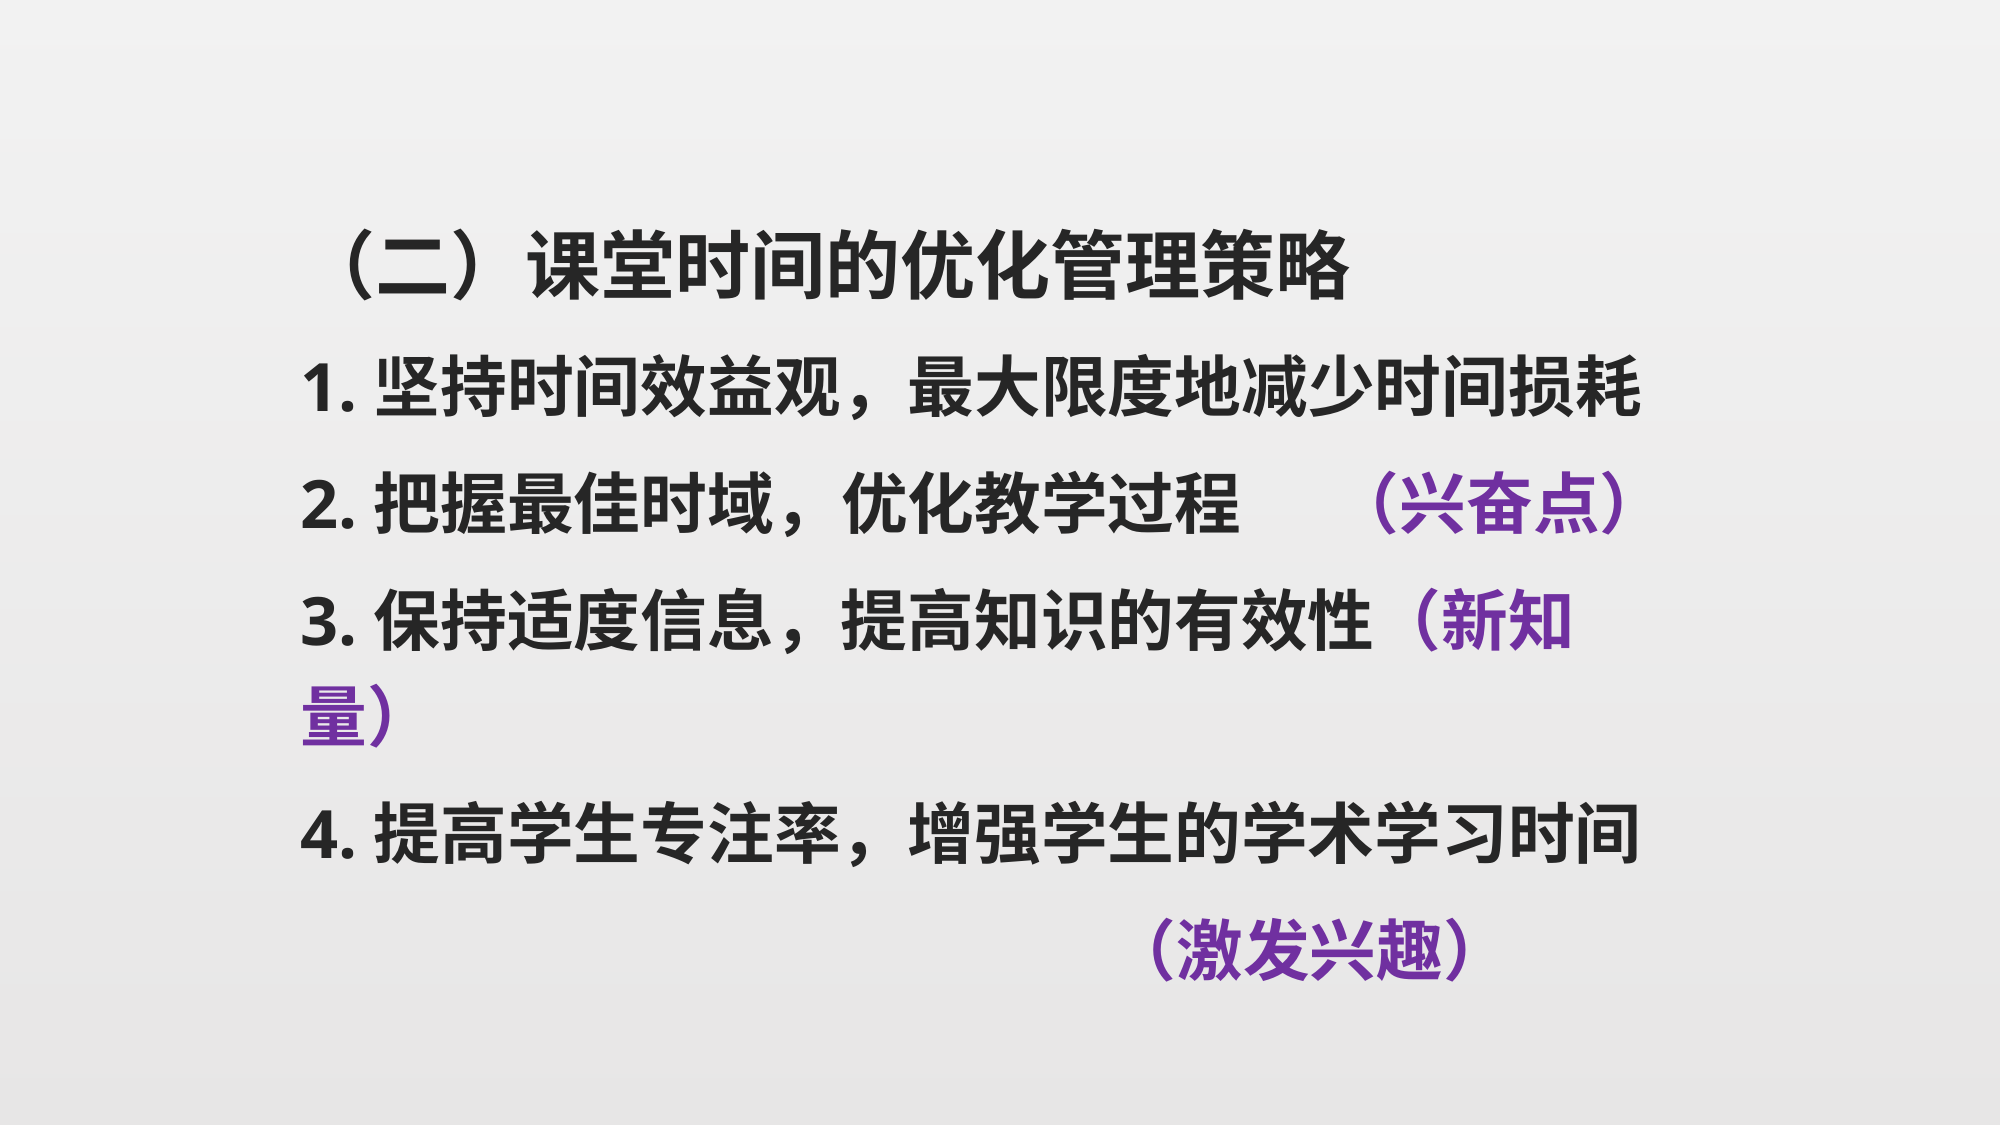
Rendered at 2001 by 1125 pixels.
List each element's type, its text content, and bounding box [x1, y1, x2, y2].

list （二）课堂时间的优化管理策略 1.坚持时间效益观，最大限度地减少时间损耗 2.把握最佳时域，优化教学过程 （兴奋点） 3.保持适度信息，提高知识的有效性（新知量） 4.提高学生专注率，增强学生的学术学习时间 （激发兴趣） [280, 190, 1720, 1009]
